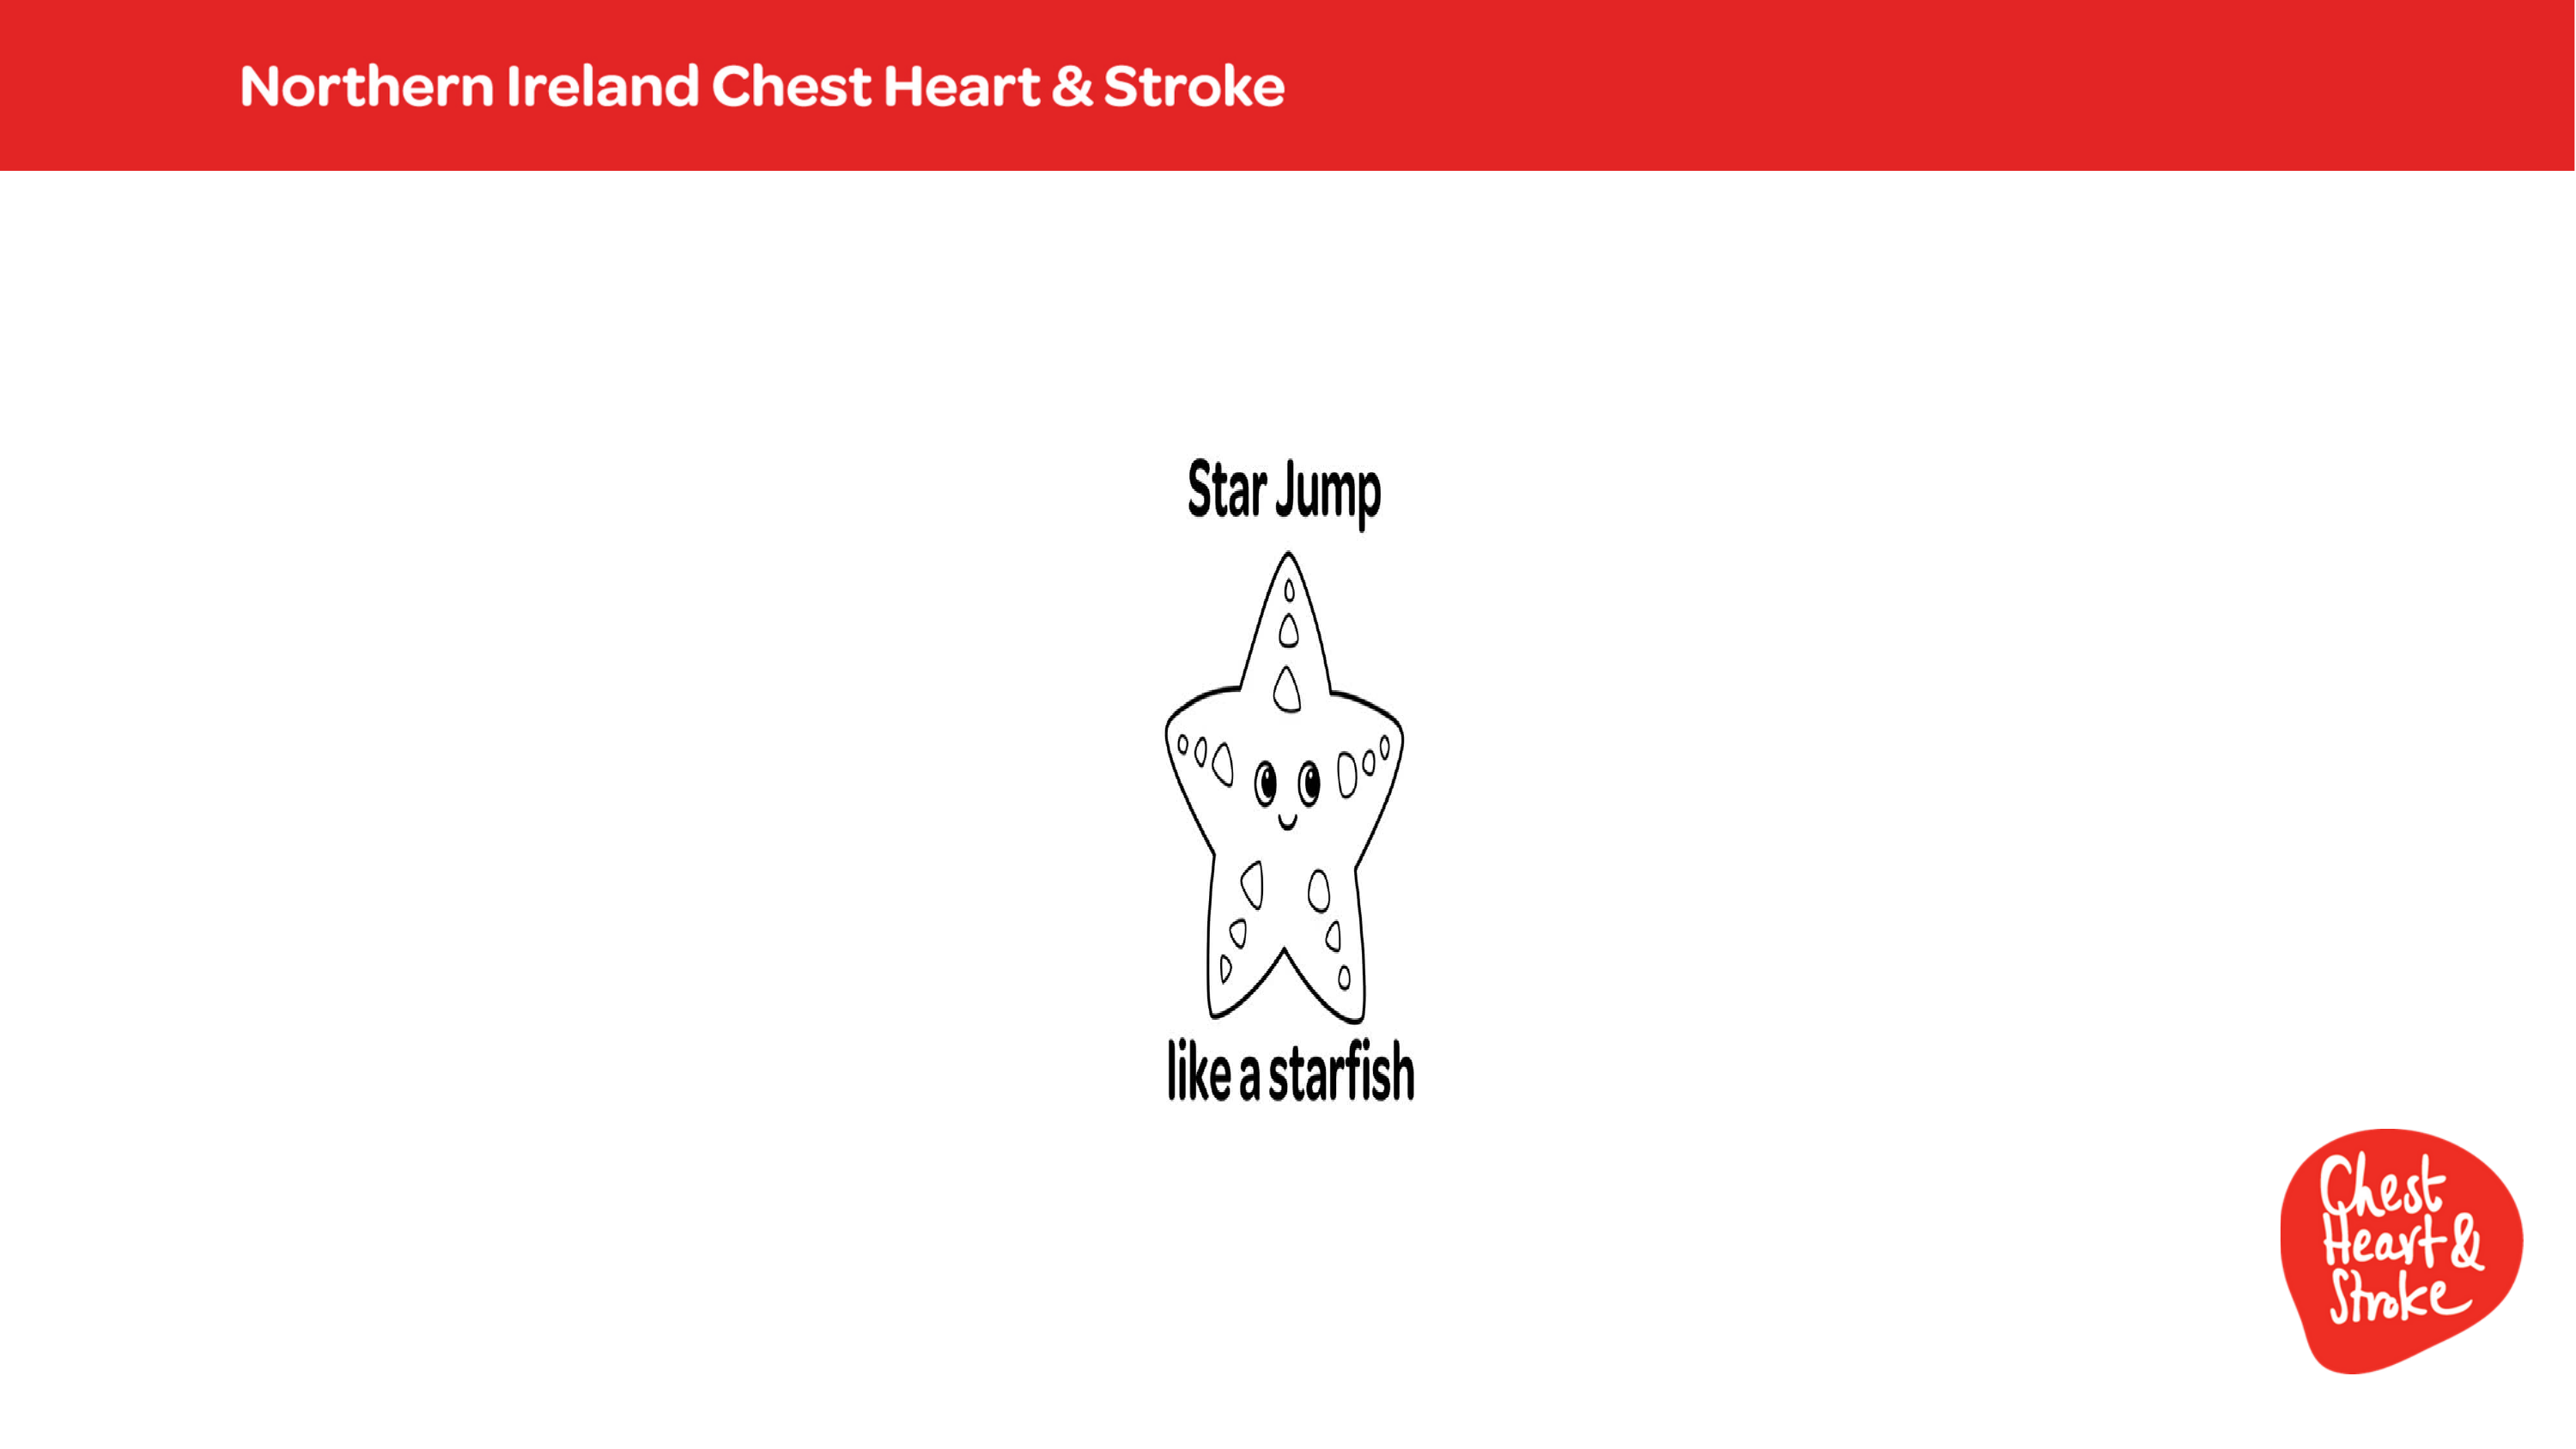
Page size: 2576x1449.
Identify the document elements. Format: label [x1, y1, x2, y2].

text_box [871, 302, 1698, 1280]
text_box [2280, 1129, 2524, 1374]
text_box [0, 0, 2575, 171]
